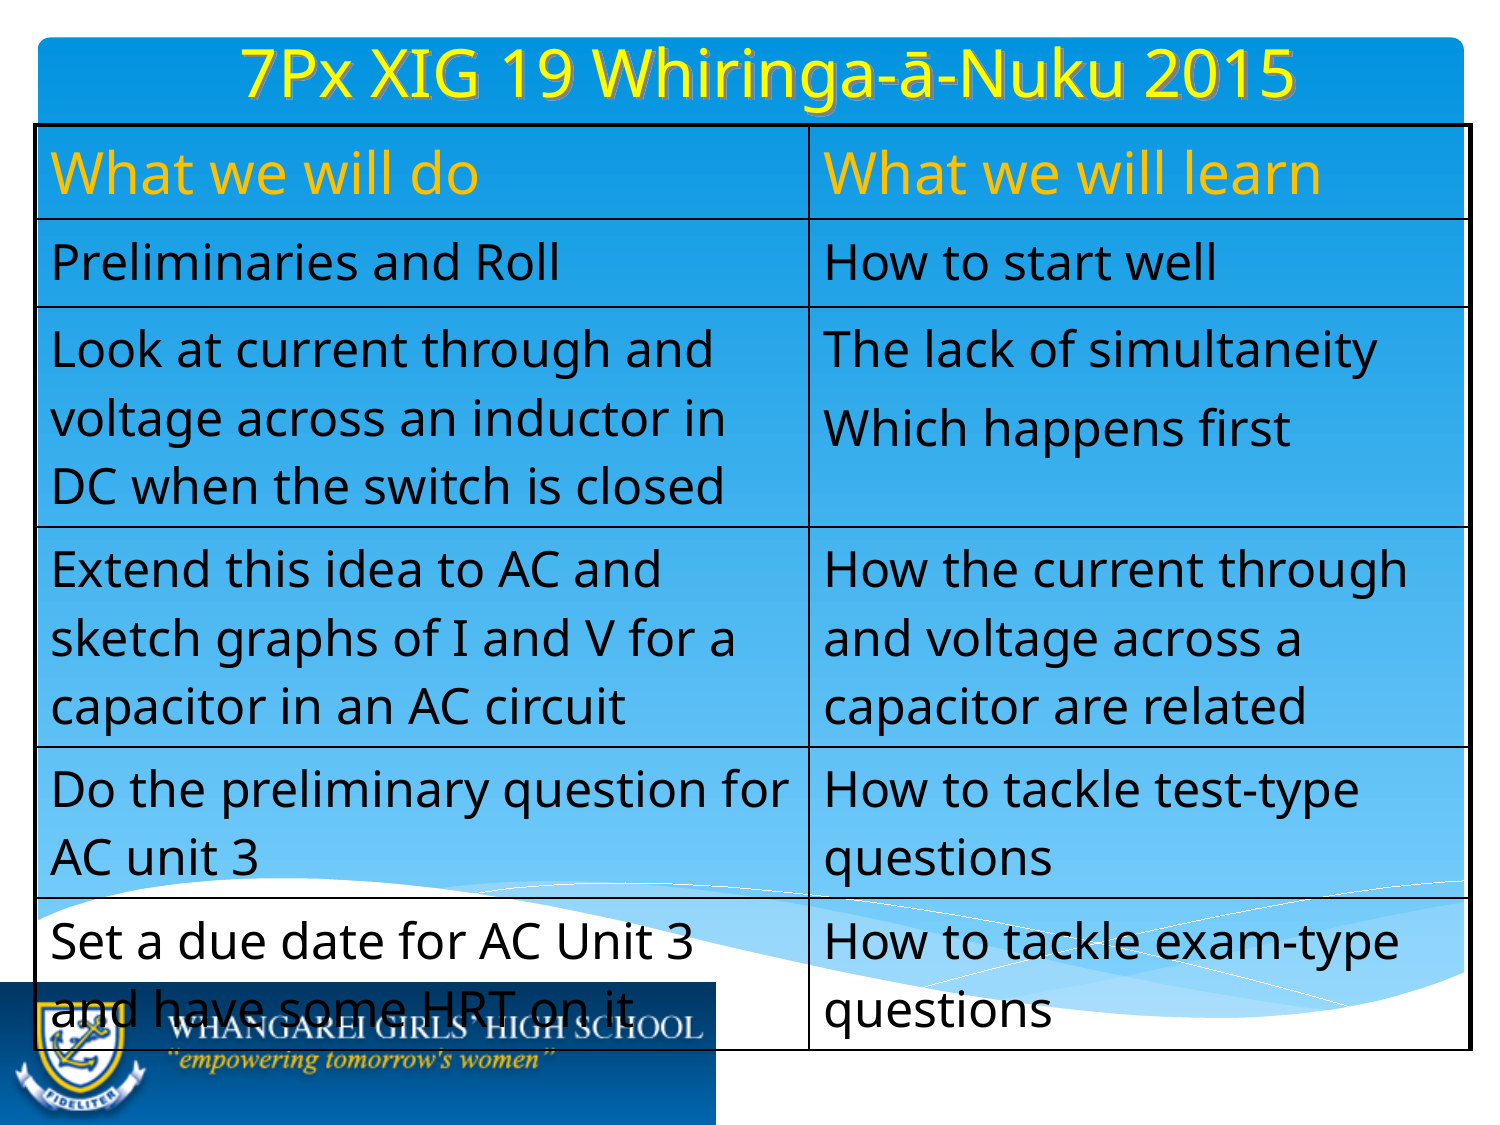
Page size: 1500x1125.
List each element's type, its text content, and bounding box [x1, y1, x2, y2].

table_cell How to tackle exam-type questions [810, 899, 1468, 1049]
table_cell How to start well [810, 220, 1468, 306]
table_cell How to tackle test-type questions [810, 748, 1468, 897]
table_cell Look at current through and voltage across an inductor in DC when the switch is closed [37, 308, 808, 526]
table_cell Set a due date for AC Unit 3 and have some HRT on it [37, 899, 808, 1049]
table_cell How the current through and voltage across a capacitor are related [810, 528, 1468, 746]
table_cell Preliminaries and Roll [37, 220, 808, 306]
table_cell Do the preliminary question for AC unit 3 [37, 748, 808, 897]
table_cell Extend this idea to AC and sketch graphs of I and V for a capacitor in an AC circuit [37, 528, 808, 746]
table_header What we will learn [810, 127, 1468, 218]
picture [0, 982, 716, 1125]
table_header What we will do [37, 127, 808, 218]
table_cell The lack of simultaneity Which happens first [810, 308, 1468, 526]
text_box 7Px XIG 19 Whiringa-ā-Nuku 2015 [162, 20, 1375, 121]
